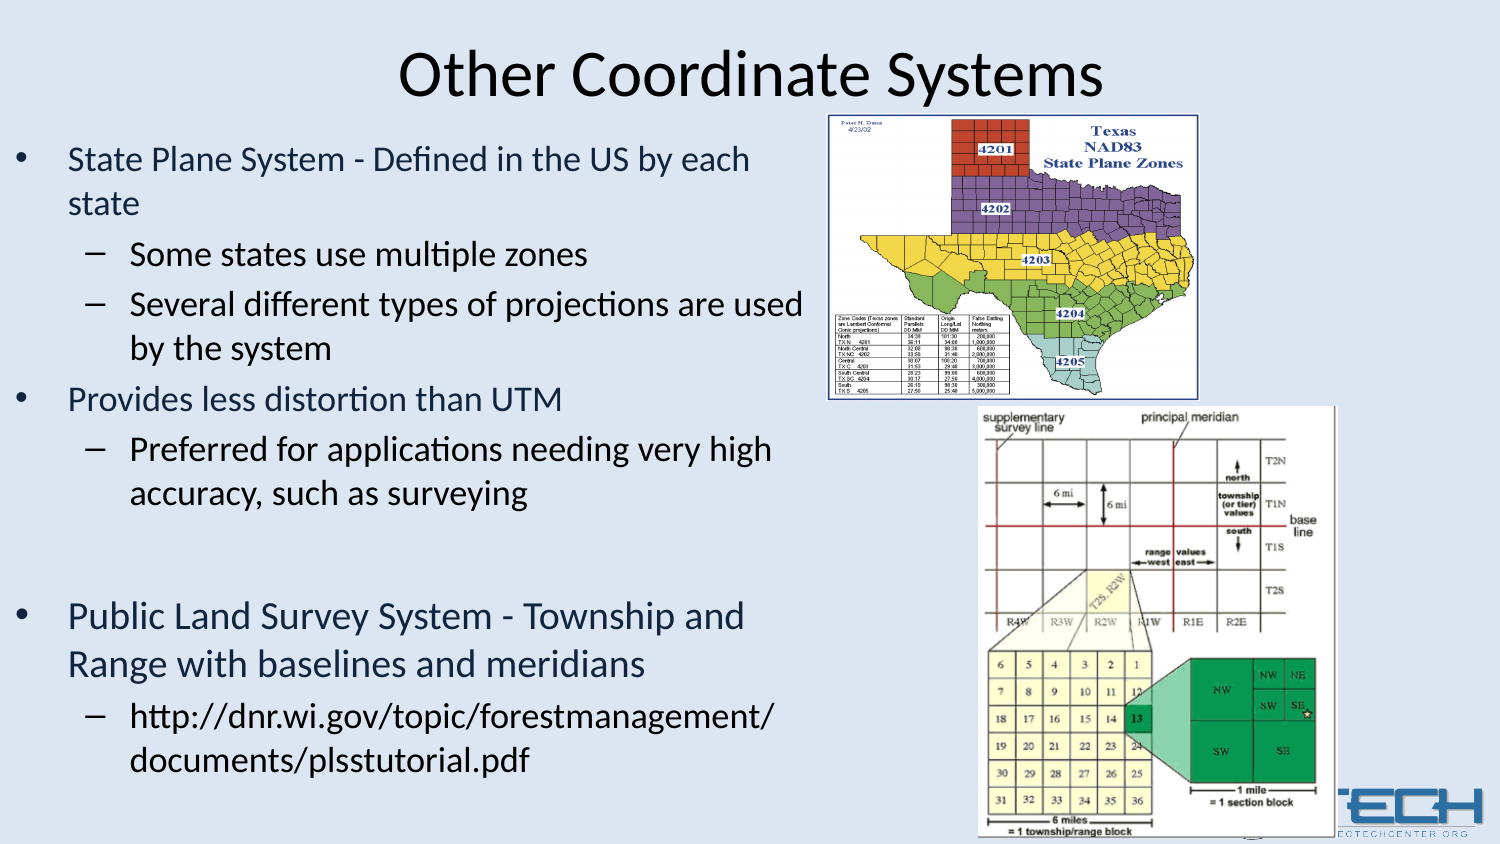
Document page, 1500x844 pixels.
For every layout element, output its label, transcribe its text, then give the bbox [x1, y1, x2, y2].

picture [978, 406, 1497, 844]
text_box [825, 112, 1200, 401]
list State Plane System - Defined in the US by each state Some states use multiple zones Several different types of projections are used by the system Provides less distortion than UTM Preferred for applications needing very high accuracy, such as surveying Public Land Survey System - Township and Range with baselines and meridians http://dnr.wi.gov/topic/forestmanagement/documents/plsstutorial.pdf [0, 127, 832, 797]
title Other Coordinate Systems [77, 0, 1428, 141]
